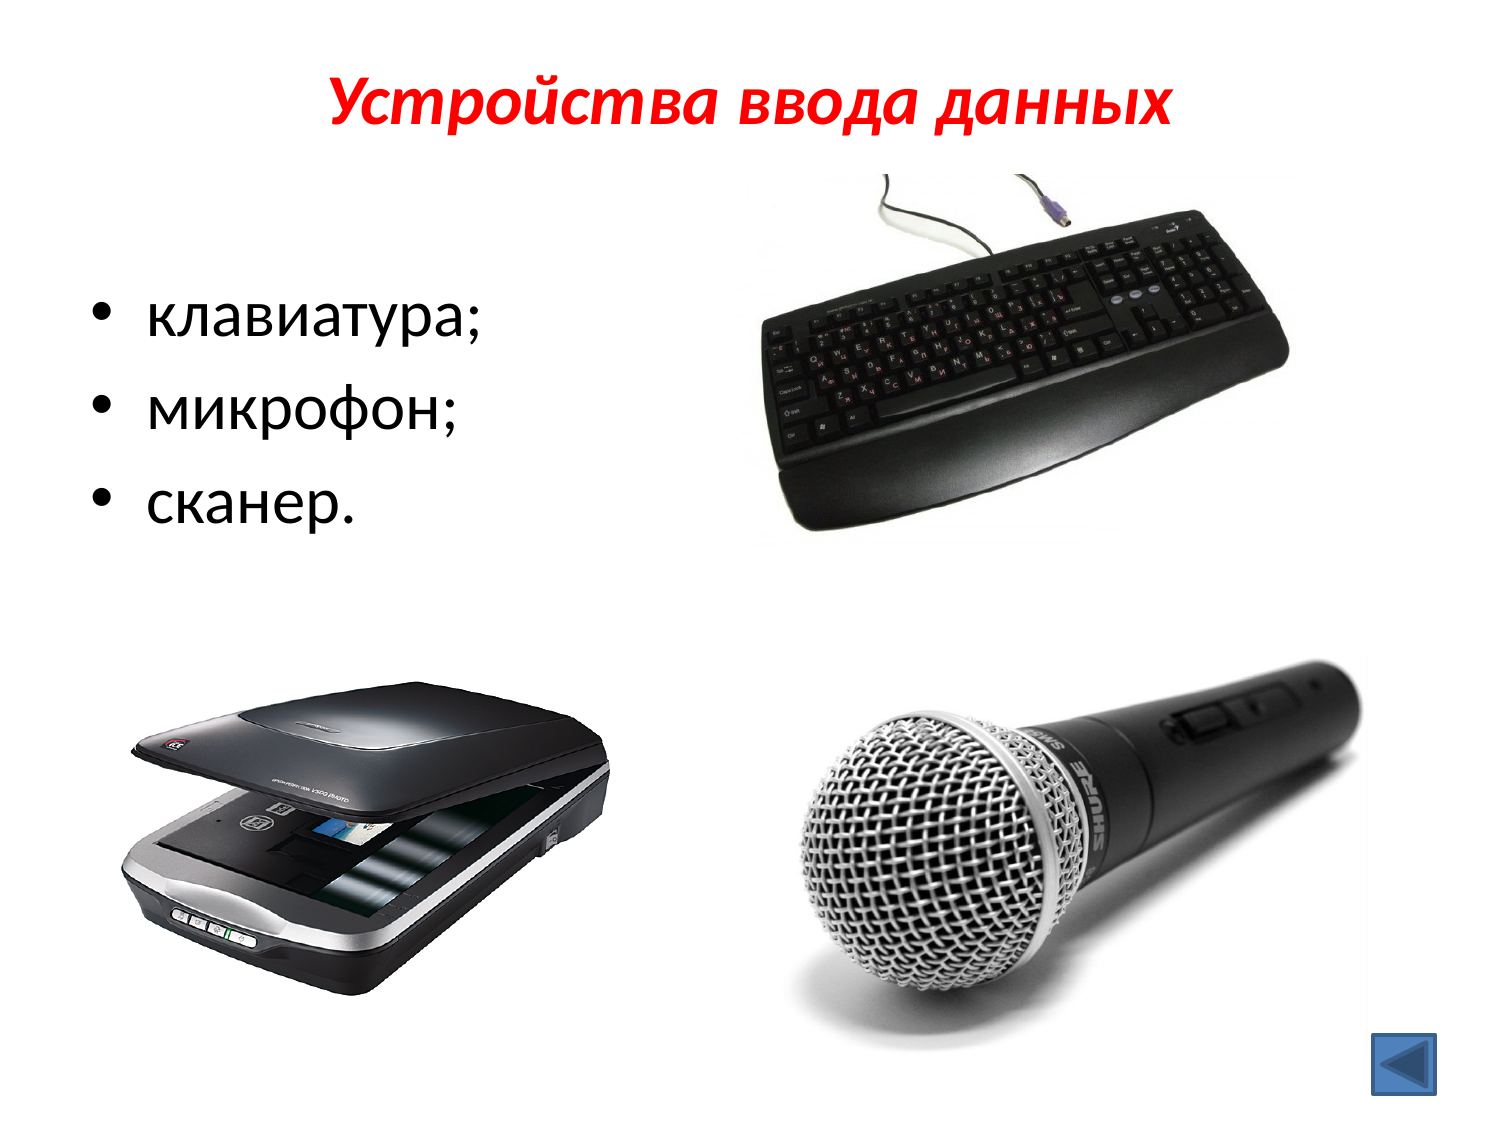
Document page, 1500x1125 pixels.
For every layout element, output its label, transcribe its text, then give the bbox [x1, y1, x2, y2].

picture [773, 636, 1374, 1069]
text_box [1371, 1033, 1437, 1096]
picture [732, 149, 1296, 571]
picture [101, 656, 611, 998]
title Устройства ввода данных [75, 45, 1425, 233]
list клавиатура; микрофон; сканер. [75, 262, 1425, 1005]
